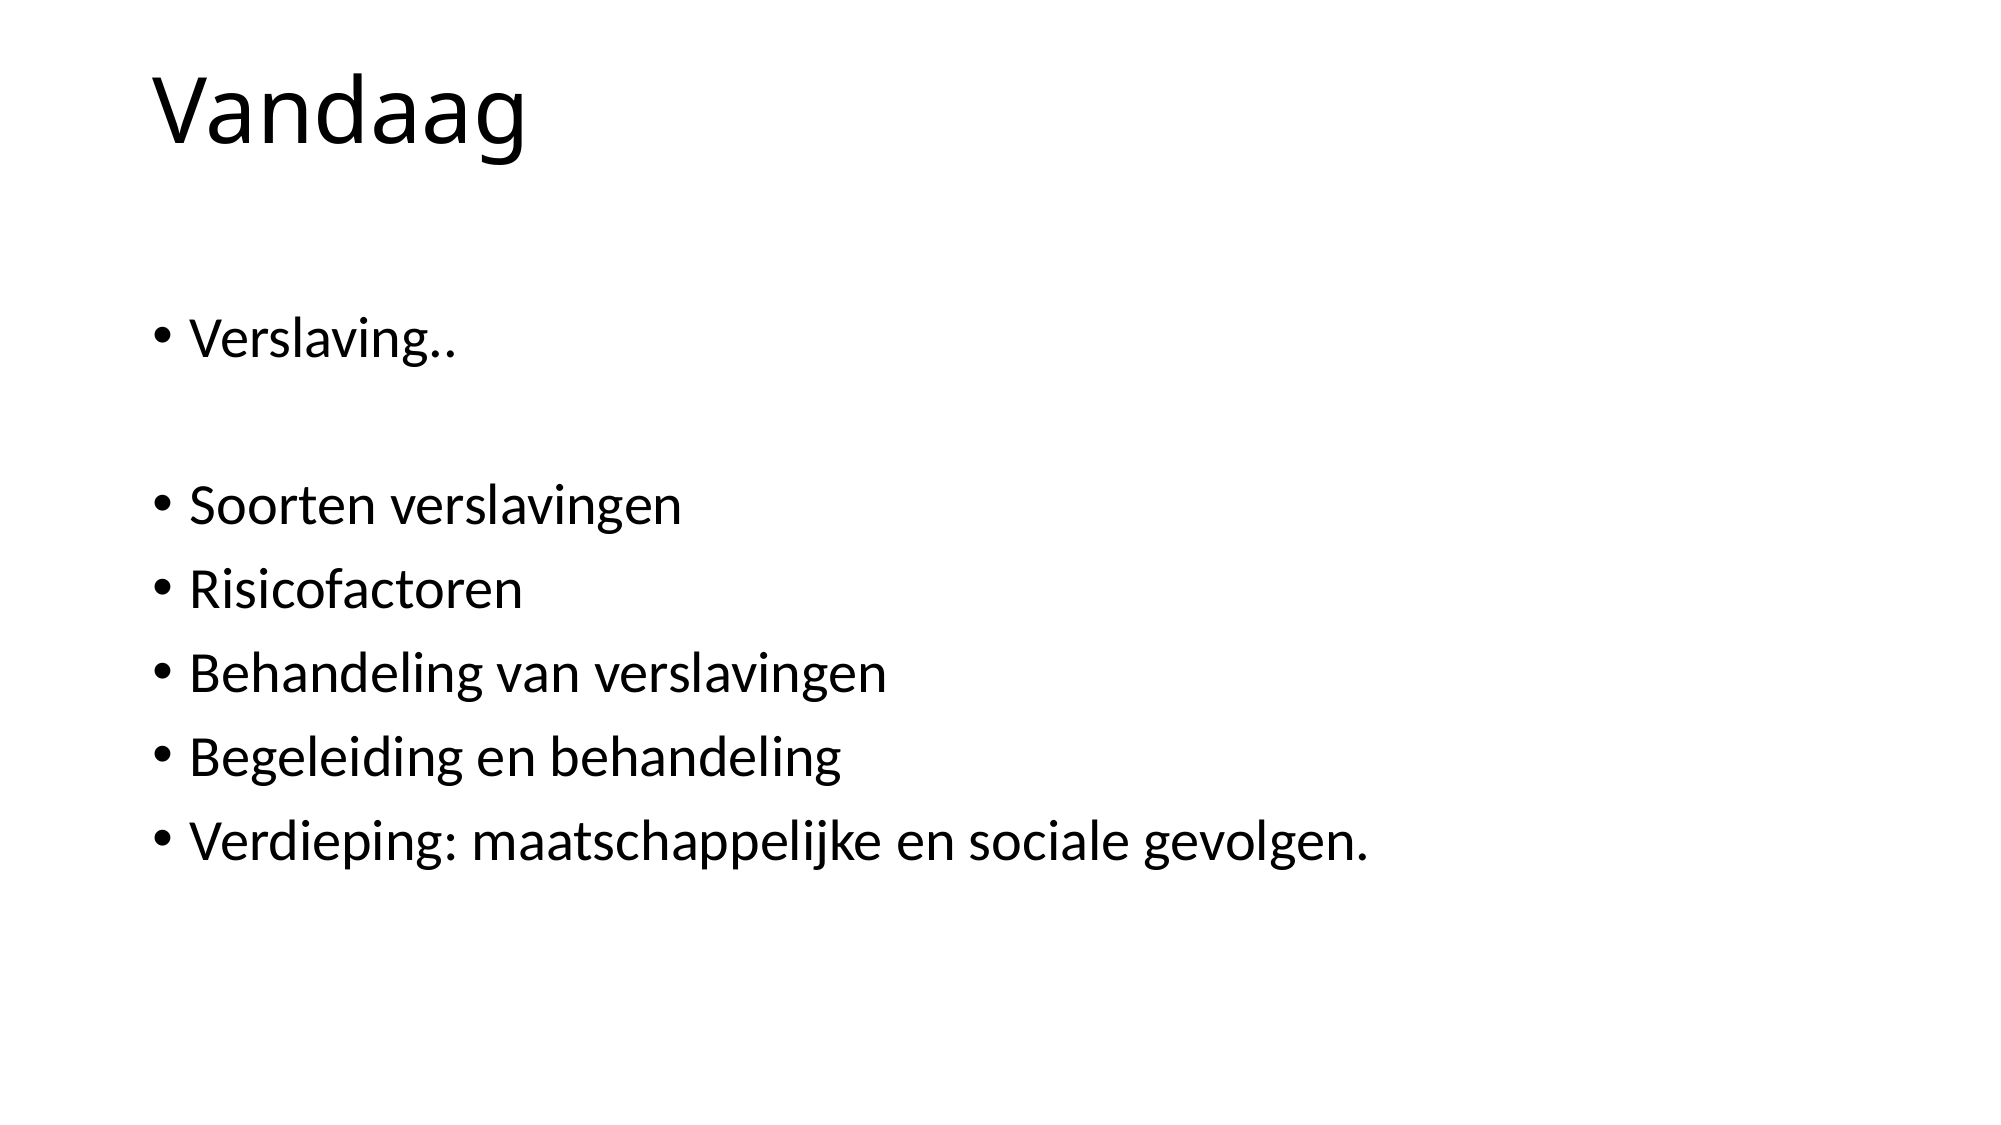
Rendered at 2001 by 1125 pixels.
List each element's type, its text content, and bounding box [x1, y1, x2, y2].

list Verslaving.. Soorten verslavingen Risicofactoren Behandeling van verslavingen Begeleiding en behandeling Verdieping: maatschappelijke en sociale gevolgen. [137, 299, 1863, 1014]
title Vandaag [137, 59, 1863, 278]
